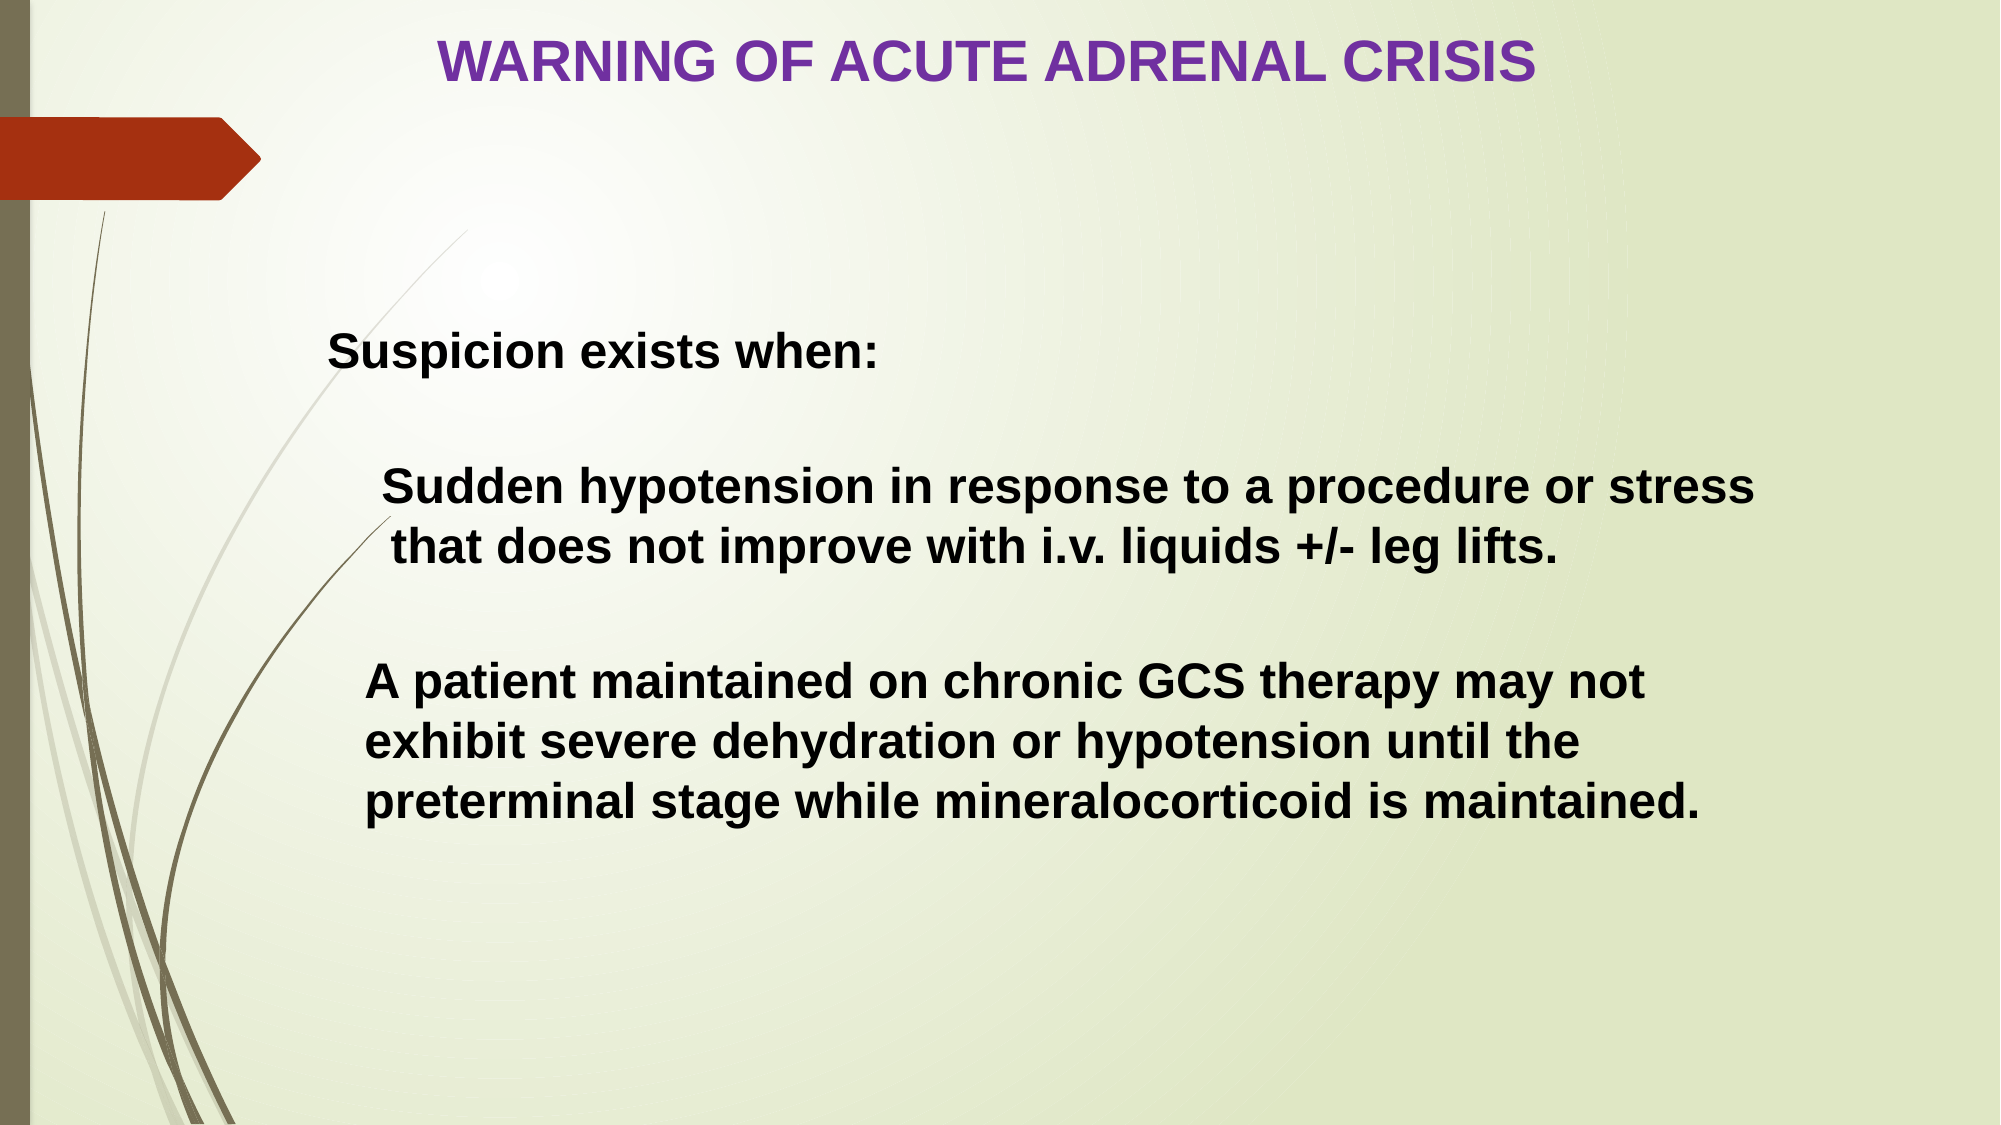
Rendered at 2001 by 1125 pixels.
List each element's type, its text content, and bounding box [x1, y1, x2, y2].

text_box WARNING OF ACUTE ADRENAL CRISIS [177, 31, 1797, 95]
text_box Suspicion exists when: Sudden hypotension in response to a procedure or stress that does not improve with i.v. liquids +/- leg lifts. A patient maintained on chronic GCS therapy may not exhibit severe dehydration or hypotension until the preterminal stage while mineralocorticoid is maintained. [327, 183, 1797, 829]
